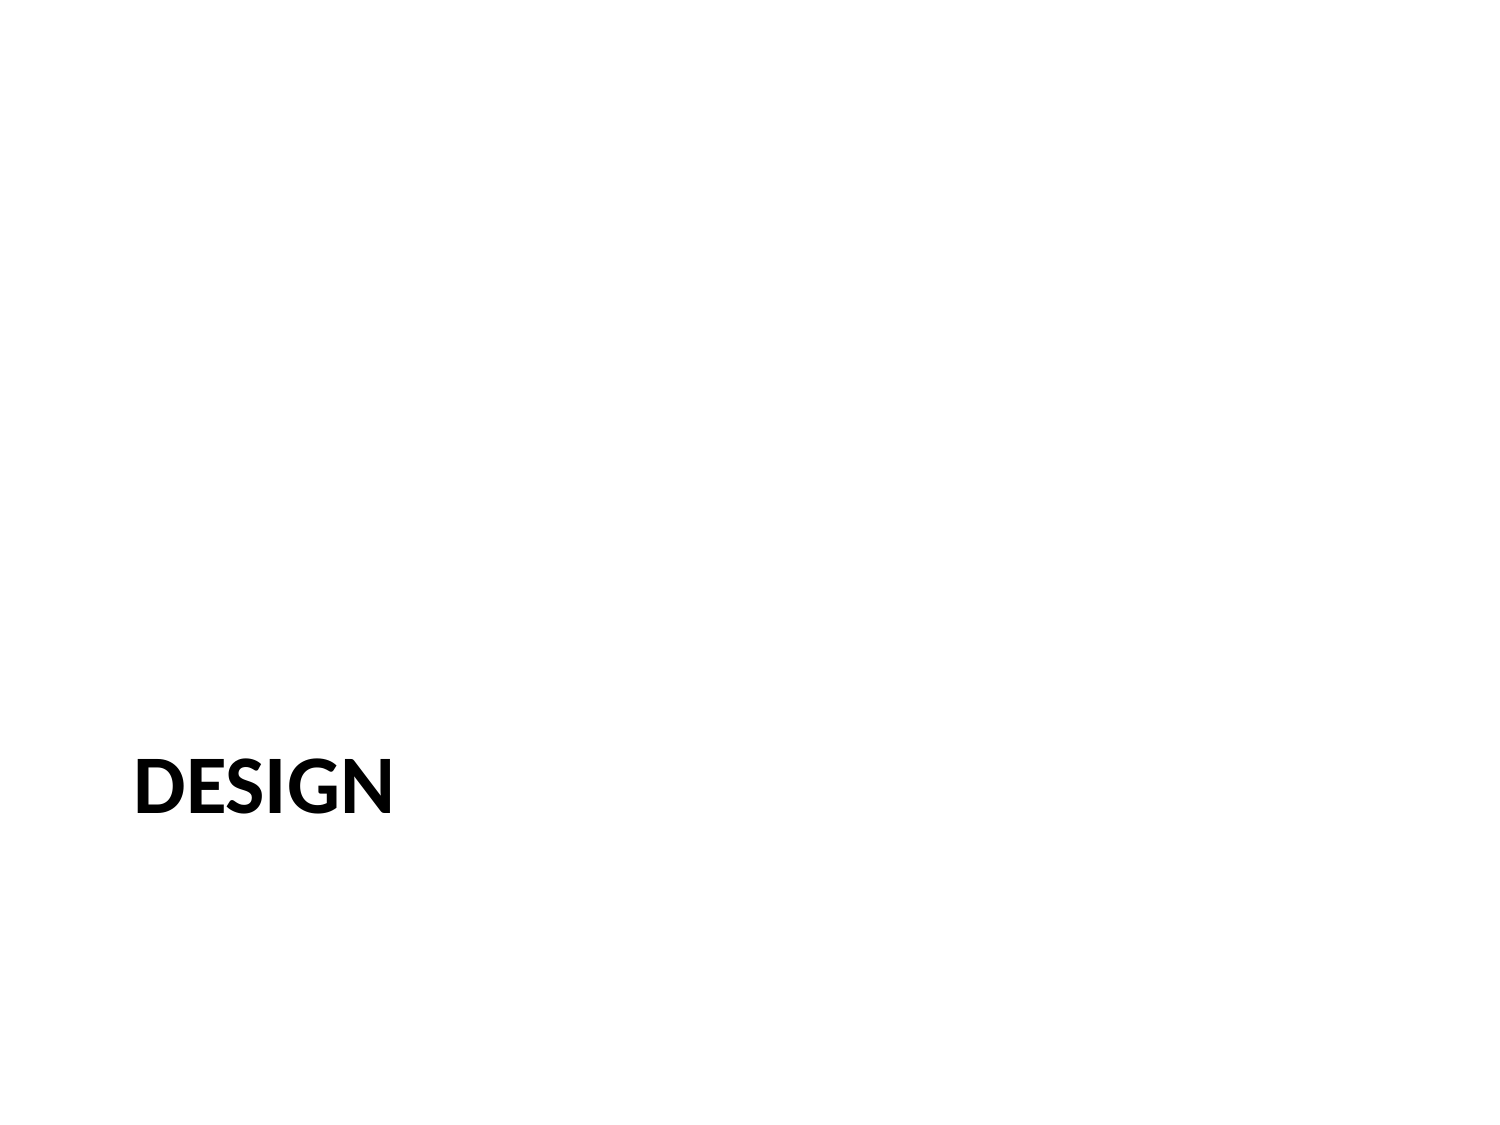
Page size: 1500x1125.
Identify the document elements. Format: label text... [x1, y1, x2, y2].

title Design [118, 722, 1394, 947]
